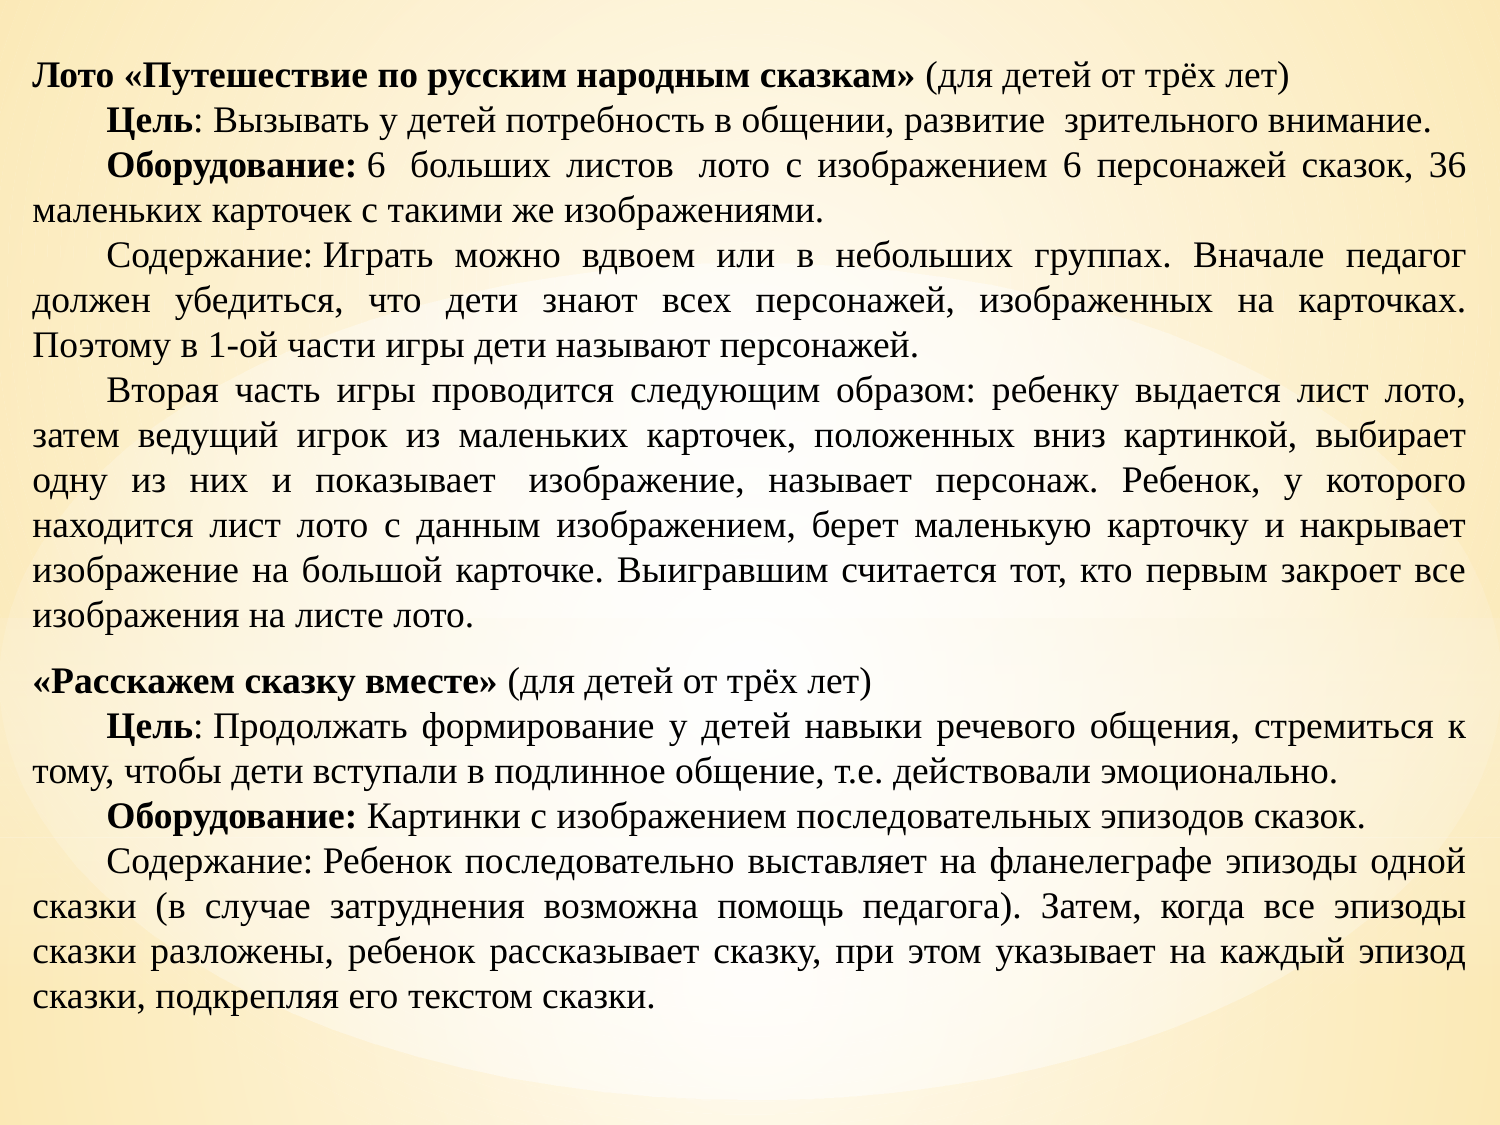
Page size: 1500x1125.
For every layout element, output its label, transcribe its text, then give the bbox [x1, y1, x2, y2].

text_box «Расскажем сказку вместе» (для детей от трёх лет) Цель: Продолжать формирование у детей навыки речевого общения, стремиться к тому, чтобы дети вступали в подлинное общение, т.е. действовали эмоционально. Оборудование: Картинки с изображением последовательных эпизодов сказок. Содержание: Ребенок последовательно выставляет на фланелеграфе эпизоды одной сказки (в случае затруднения возможна помощь педагога). Затем, когда все эпизоды сказки разложены, ребенок рассказывает сказку, при этом указывает на каждый эпизод сказки, подкрепляя его текстом сказки. [17, 648, 1483, 1114]
text_box Лото «Путешествие по русским народным сказкам» (для детей от трёх лет) Цель: Вызывать у детей потребность в общении, развитие зрительного внимание. Оборудование: 6 больших листов лото с изображением 6 персонажей сказок, 36 маленьких карточек с такими же изображениями. Содержание: Играть можно вдвоем или в небольших группах. Вначале педагог должен убедиться, что дети знают всех персонажей, изображенных на карточках. Поэтому в 1-ой части игры дети называют персонажей. Вторая часть игры проводится следующим образом: ребенку выдается лист лото, затем ведущий игрок из маленьких карточек, положенных вниз картинкой, выбирает одну из них и показывает изображение, называет персонаж. Ребенок, у которого находится лист лото с данным изображением, берет маленькую карточку и накрывает изображение на большой карточке. Выигравшим считается тот, кто первым закроет все изображения на листе лото. [17, 42, 1483, 643]
